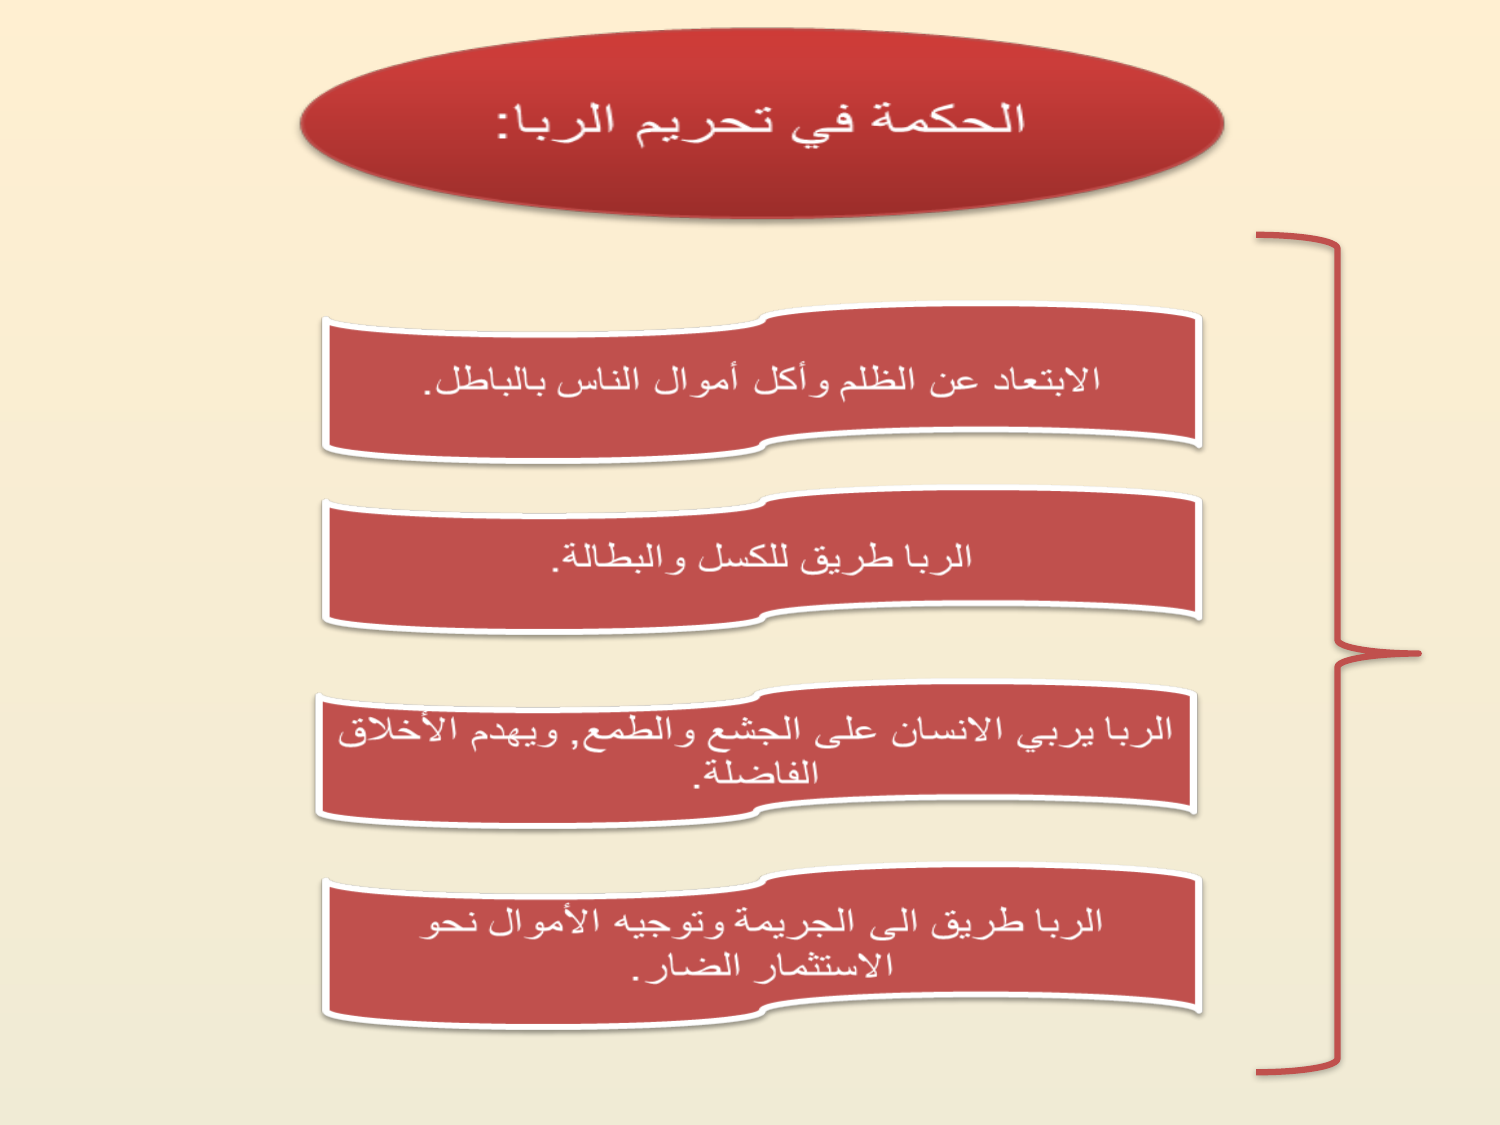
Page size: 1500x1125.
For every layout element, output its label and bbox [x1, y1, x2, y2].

picture [313, 857, 1212, 1040]
picture [313, 296, 1212, 475]
picture [313, 480, 1212, 645]
picture [288, 674, 1212, 840]
picture [287, 24, 1238, 234]
text_box [1256, 231, 1422, 1076]
